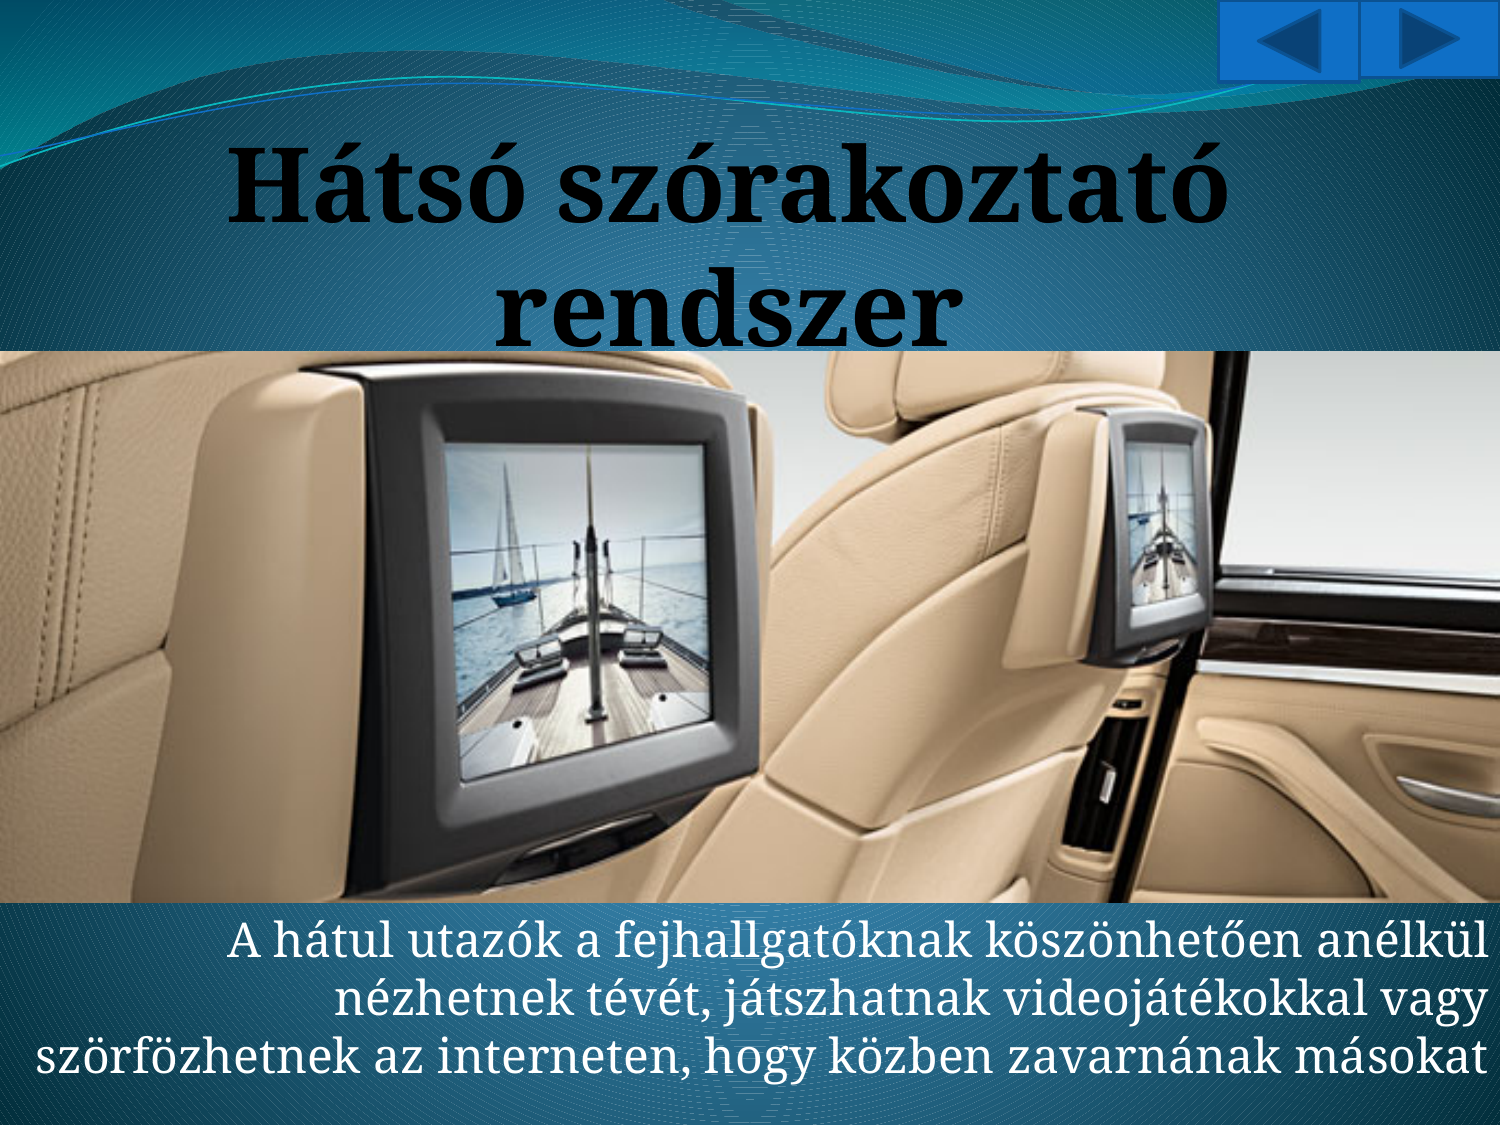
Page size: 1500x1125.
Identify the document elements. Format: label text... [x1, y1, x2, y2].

text_box [1217, 0, 1361, 84]
picture [0, 351, 1500, 903]
text_box [1361, 0, 1500, 79]
subtitle A hátul utazók a fejhallgatóknak köszönhetően anélkül nézhetnek tévét, játszhatnak videojátékokkal vagy szörfözhetnek az interneten, hogy közben zavarnának másokat [0, 912, 1500, 1125]
title Hátsó szórakoztató rendszer [87, 117, 1376, 345]
